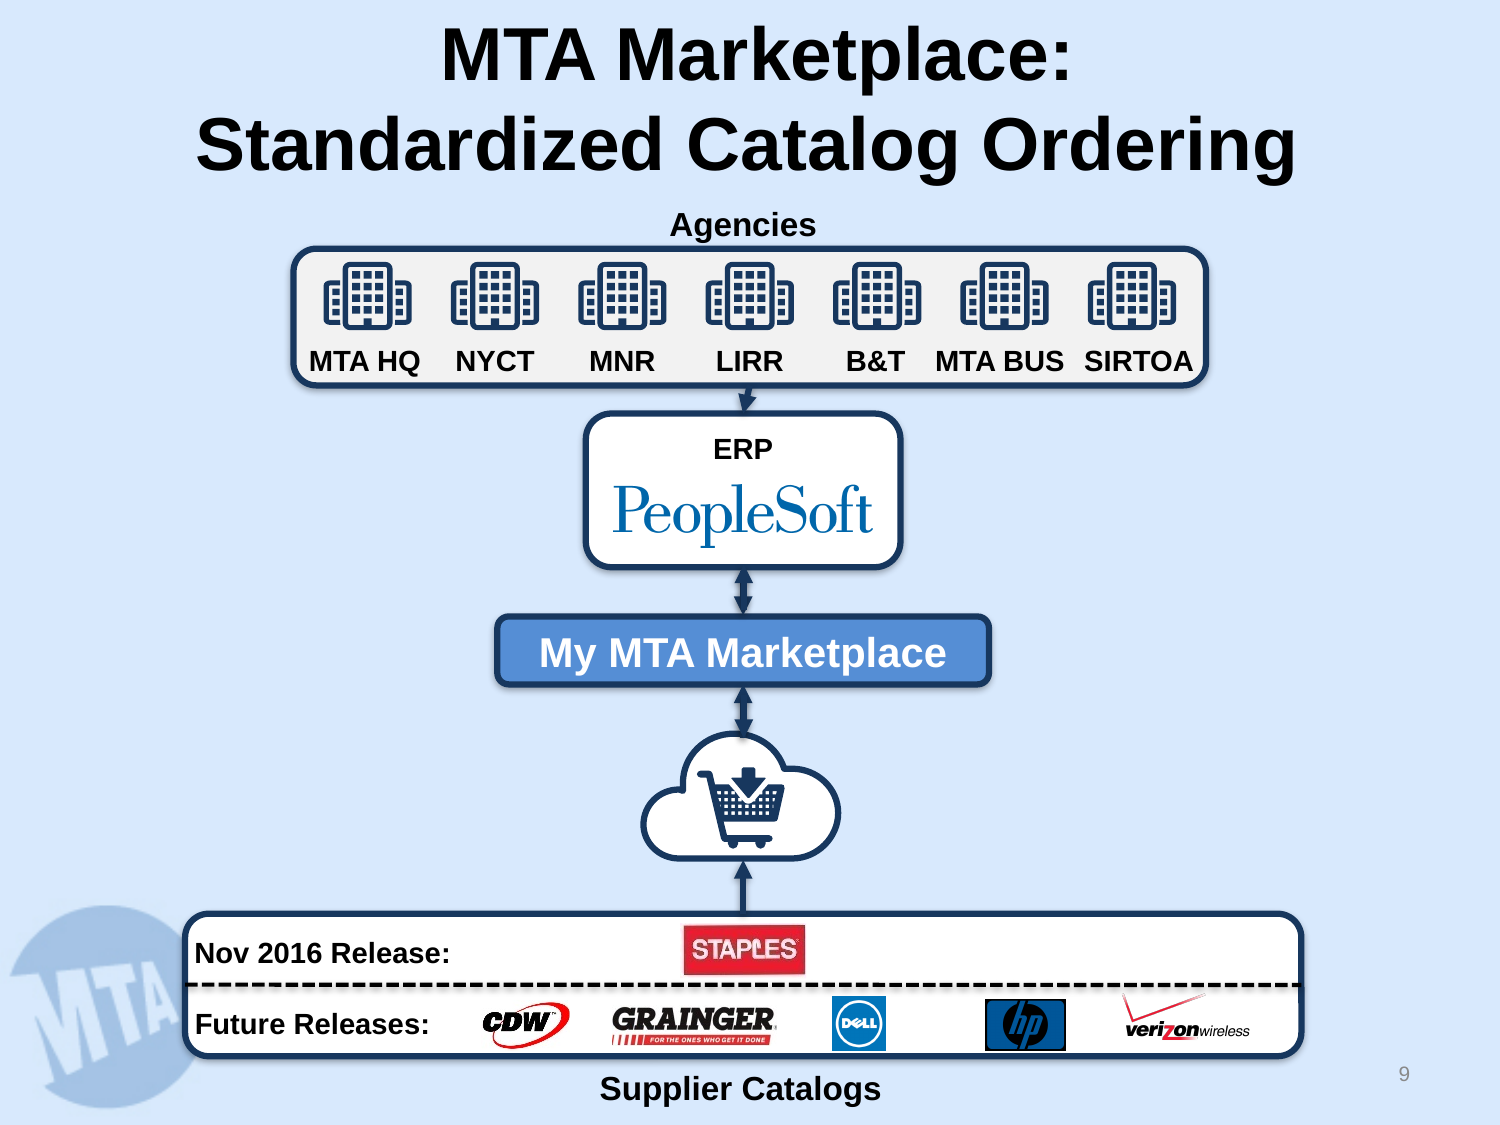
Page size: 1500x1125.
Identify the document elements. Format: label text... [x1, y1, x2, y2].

text_box [585, 412, 902, 564]
text_box [394, 280, 412, 325]
text_box [522, 280, 540, 325]
text_box B&T [785, 334, 909, 385]
text_box MNR [531, 334, 659, 385]
text_box [578, 280, 596, 325]
text_box [342, 261, 393, 331]
text_box [731, 767, 766, 798]
text_box [184, 995, 828, 1058]
text_box [888, 995, 986, 1057]
text_box ERP [659, 423, 827, 464]
text_box [833, 280, 850, 325]
text_box My MTA Marketplace [496, 615, 990, 686]
picture [0, 0, 1500, 1125]
text_box [776, 280, 794, 325]
text_box Supplier Catalogs [566, 1059, 916, 1114]
text_box [979, 261, 1030, 331]
text_box [184, 978, 674, 982]
text_box [292, 247, 1207, 334]
text_box MTA BUS [909, 334, 1048, 385]
text_box [597, 261, 648, 331]
text_box [1159, 280, 1177, 325]
text_box Future Releases: [180, 998, 470, 1048]
text_box [904, 280, 922, 325]
text_box [724, 261, 775, 331]
text_box Agencies [643, 195, 843, 247]
text_box [1064, 994, 1303, 1057]
text_box [470, 261, 520, 331]
text_box SIRTOA [1048, 334, 1230, 385]
text_box [746, 912, 1303, 982]
text_box [649, 280, 667, 325]
text_box [705, 280, 723, 325]
text_box [852, 261, 903, 331]
title MTA Marketplace: Standardized Catalog Ordering [25, 42, 1490, 148]
text_box MTA HQ [274, 334, 404, 385]
text_box [323, 280, 341, 325]
text_box LIRR [659, 334, 785, 385]
text_box [1106, 261, 1157, 331]
text_box Nov 2016 Release: [179, 927, 675, 978]
text_box [450, 280, 468, 325]
text_box [960, 280, 978, 325]
text_box [696, 770, 785, 849]
text_box [1031, 280, 1049, 325]
text_box NYCT [404, 334, 531, 385]
slide_number 8 [1074, 1042, 1425, 1103]
text_box [643, 733, 839, 859]
text_box [1087, 280, 1105, 325]
text_box [186, 912, 739, 927]
